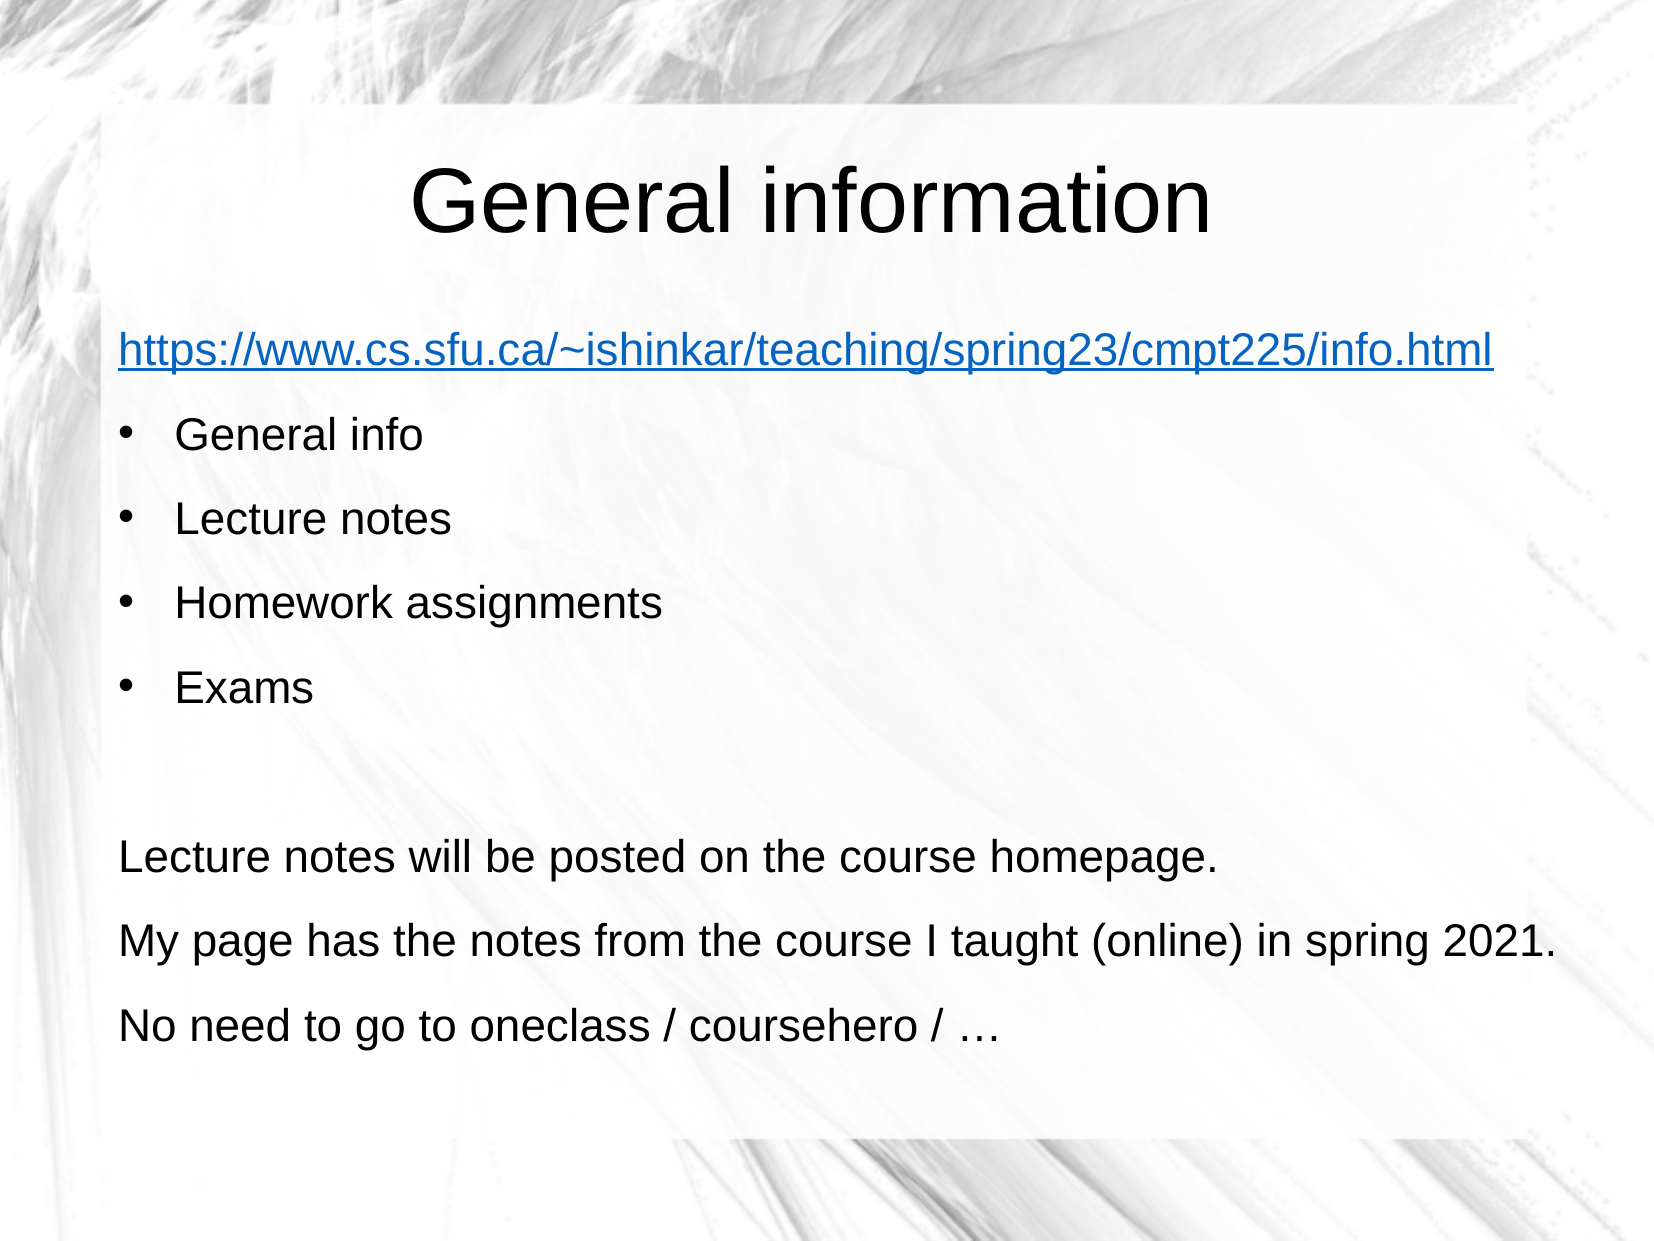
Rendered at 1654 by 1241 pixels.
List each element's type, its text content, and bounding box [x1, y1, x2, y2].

title General information [118, 112, 1506, 281]
picture [0, 0, 1654, 1241]
list https://www.cs.sfu.ca/~ishinkar/teaching/spring23/cmpt225/info.html General info Lecture notes Homework assignments Exams Lecture notes will be posted on the course homepage. My page has the notes from the course I taught (online) in spring 2021. No need to go to oneclass / coursehero / … [118, 319, 1571, 1149]
